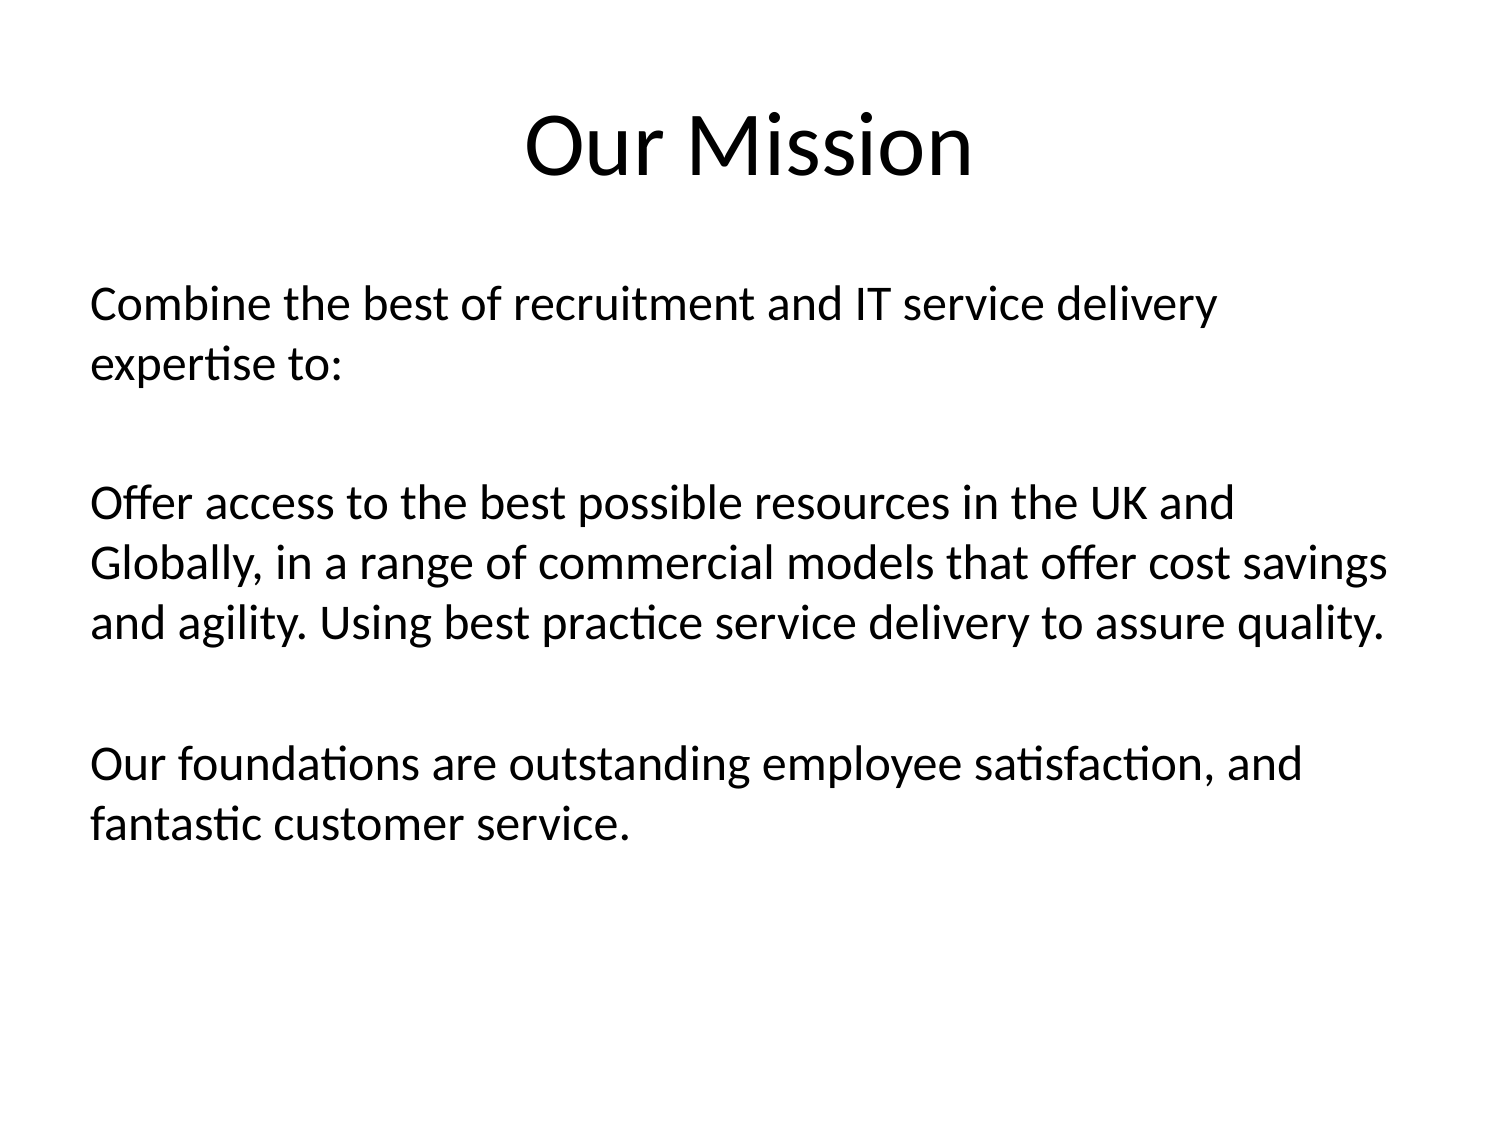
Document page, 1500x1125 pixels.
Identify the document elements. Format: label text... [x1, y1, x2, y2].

title Our Mission [75, 45, 1425, 233]
list Combine the best of recruitment and IT service delivery expertise to: Offer access to the best possible resources in the UK and Globally, in a range of commercial models that offer cost savings and agility. Using best practice service delivery to assure quality. Our foundations are outstanding employee satisfaction, and fantastic customer service. [75, 262, 1425, 1005]
